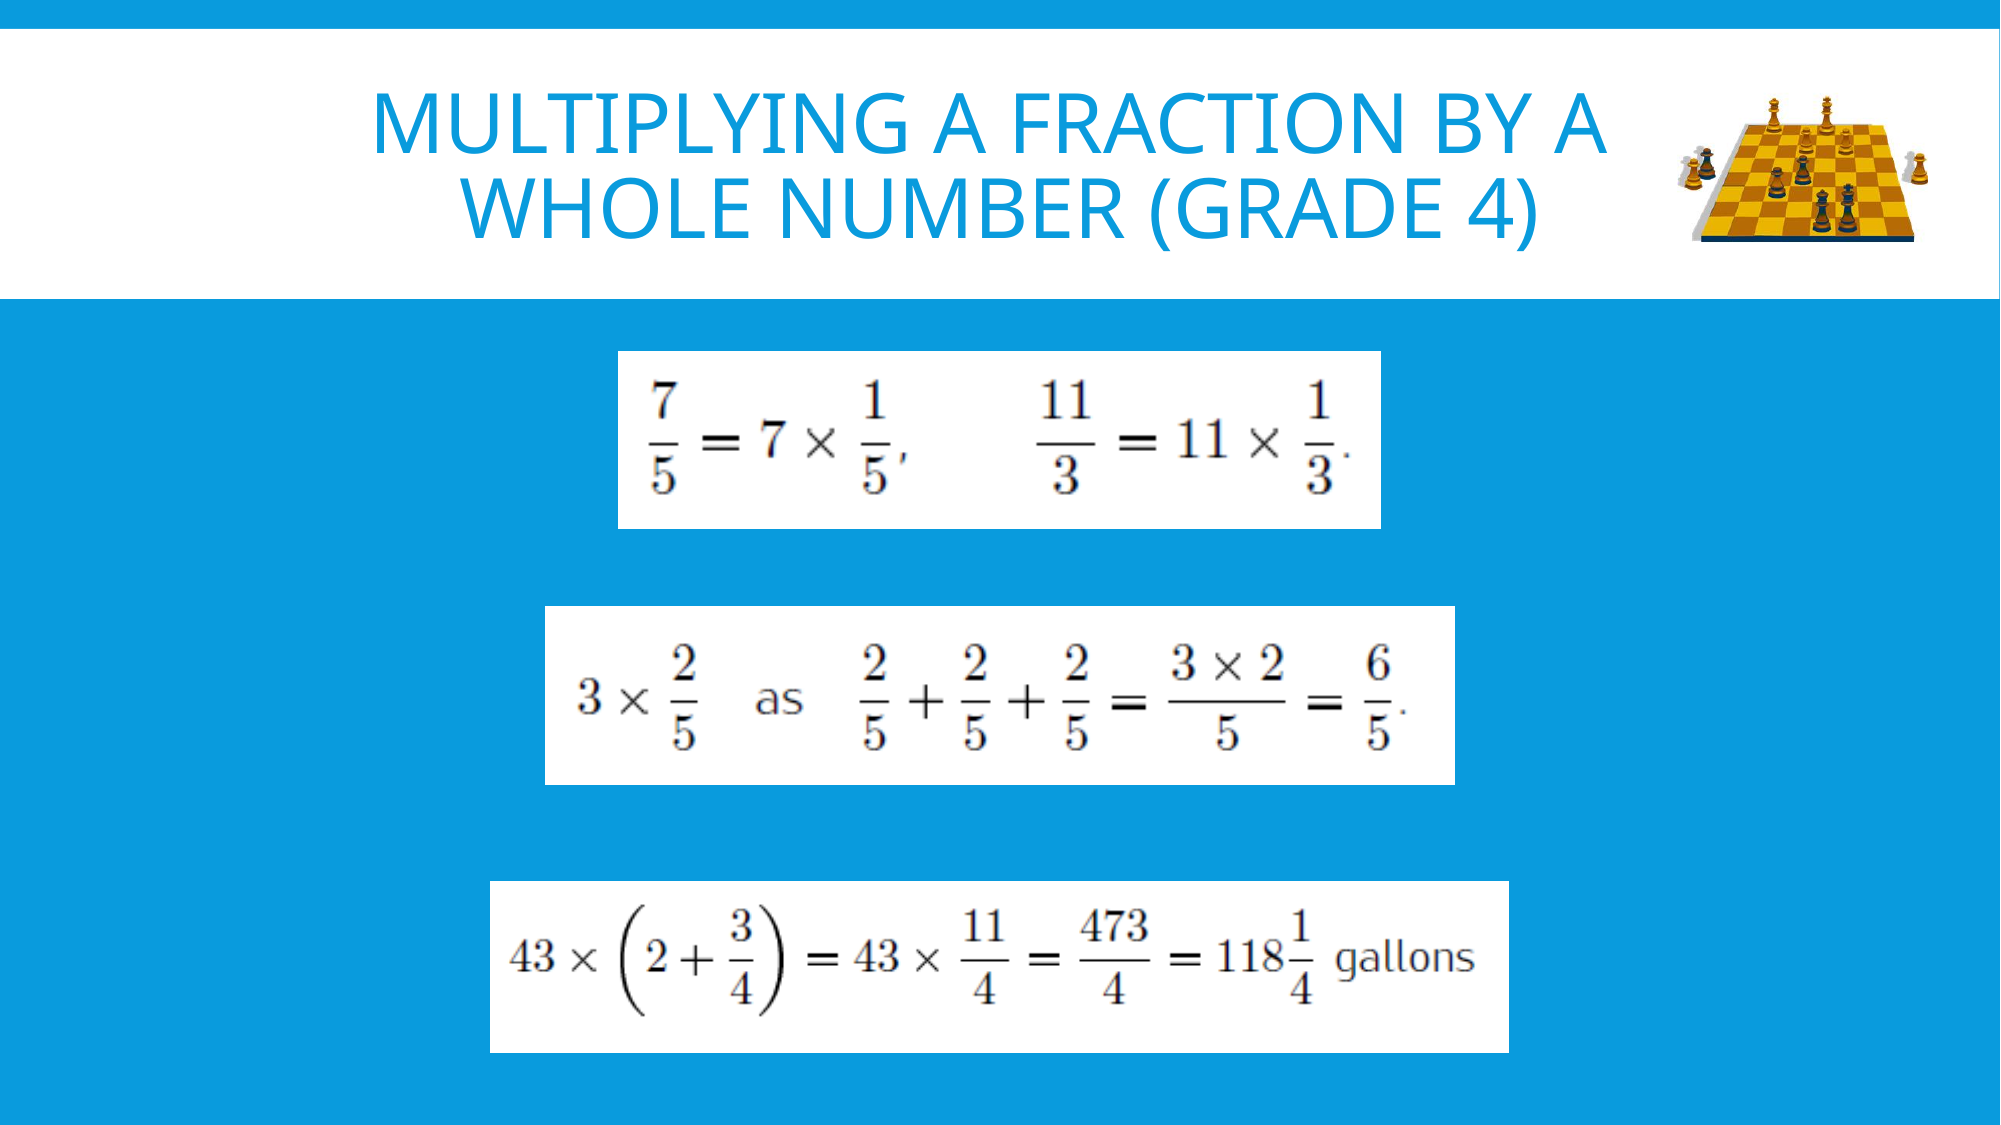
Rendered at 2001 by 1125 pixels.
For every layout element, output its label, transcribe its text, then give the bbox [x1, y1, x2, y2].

picture [491, 882, 1508, 1052]
title Multiplying a fraction by a whole number (grade 4) [197, 46, 1671, 295]
picture [1676, 43, 1928, 295]
picture [546, 607, 1454, 784]
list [618, 350, 1382, 530]
